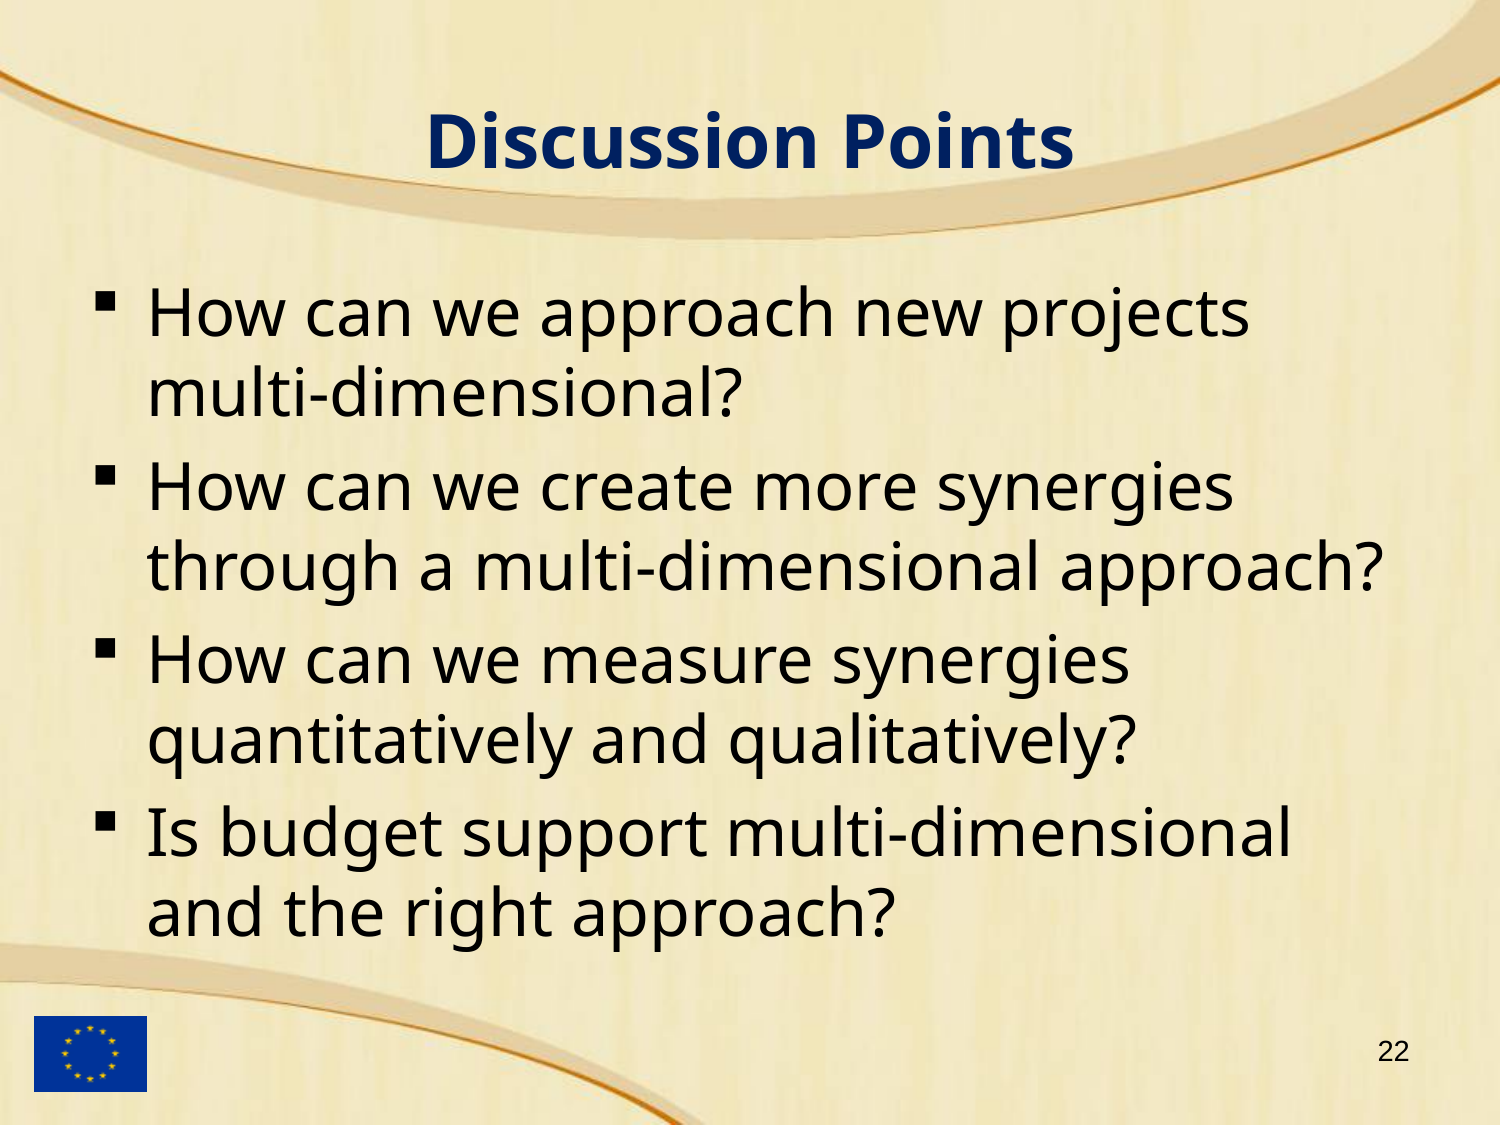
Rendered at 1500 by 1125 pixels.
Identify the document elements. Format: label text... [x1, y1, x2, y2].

picture [0, 0, 1500, 1125]
slide_number 22 [1074, 1024, 1426, 1103]
title Discussion Points [74, 44, 1426, 233]
list How can we approach new projects multi-dimensional? How can we create more synergies through a multi-dimensional approach? How can we measure synergies quantitatively and qualitatively? Is budget support multi-dimensional and the right approach? [74, 262, 1426, 1006]
